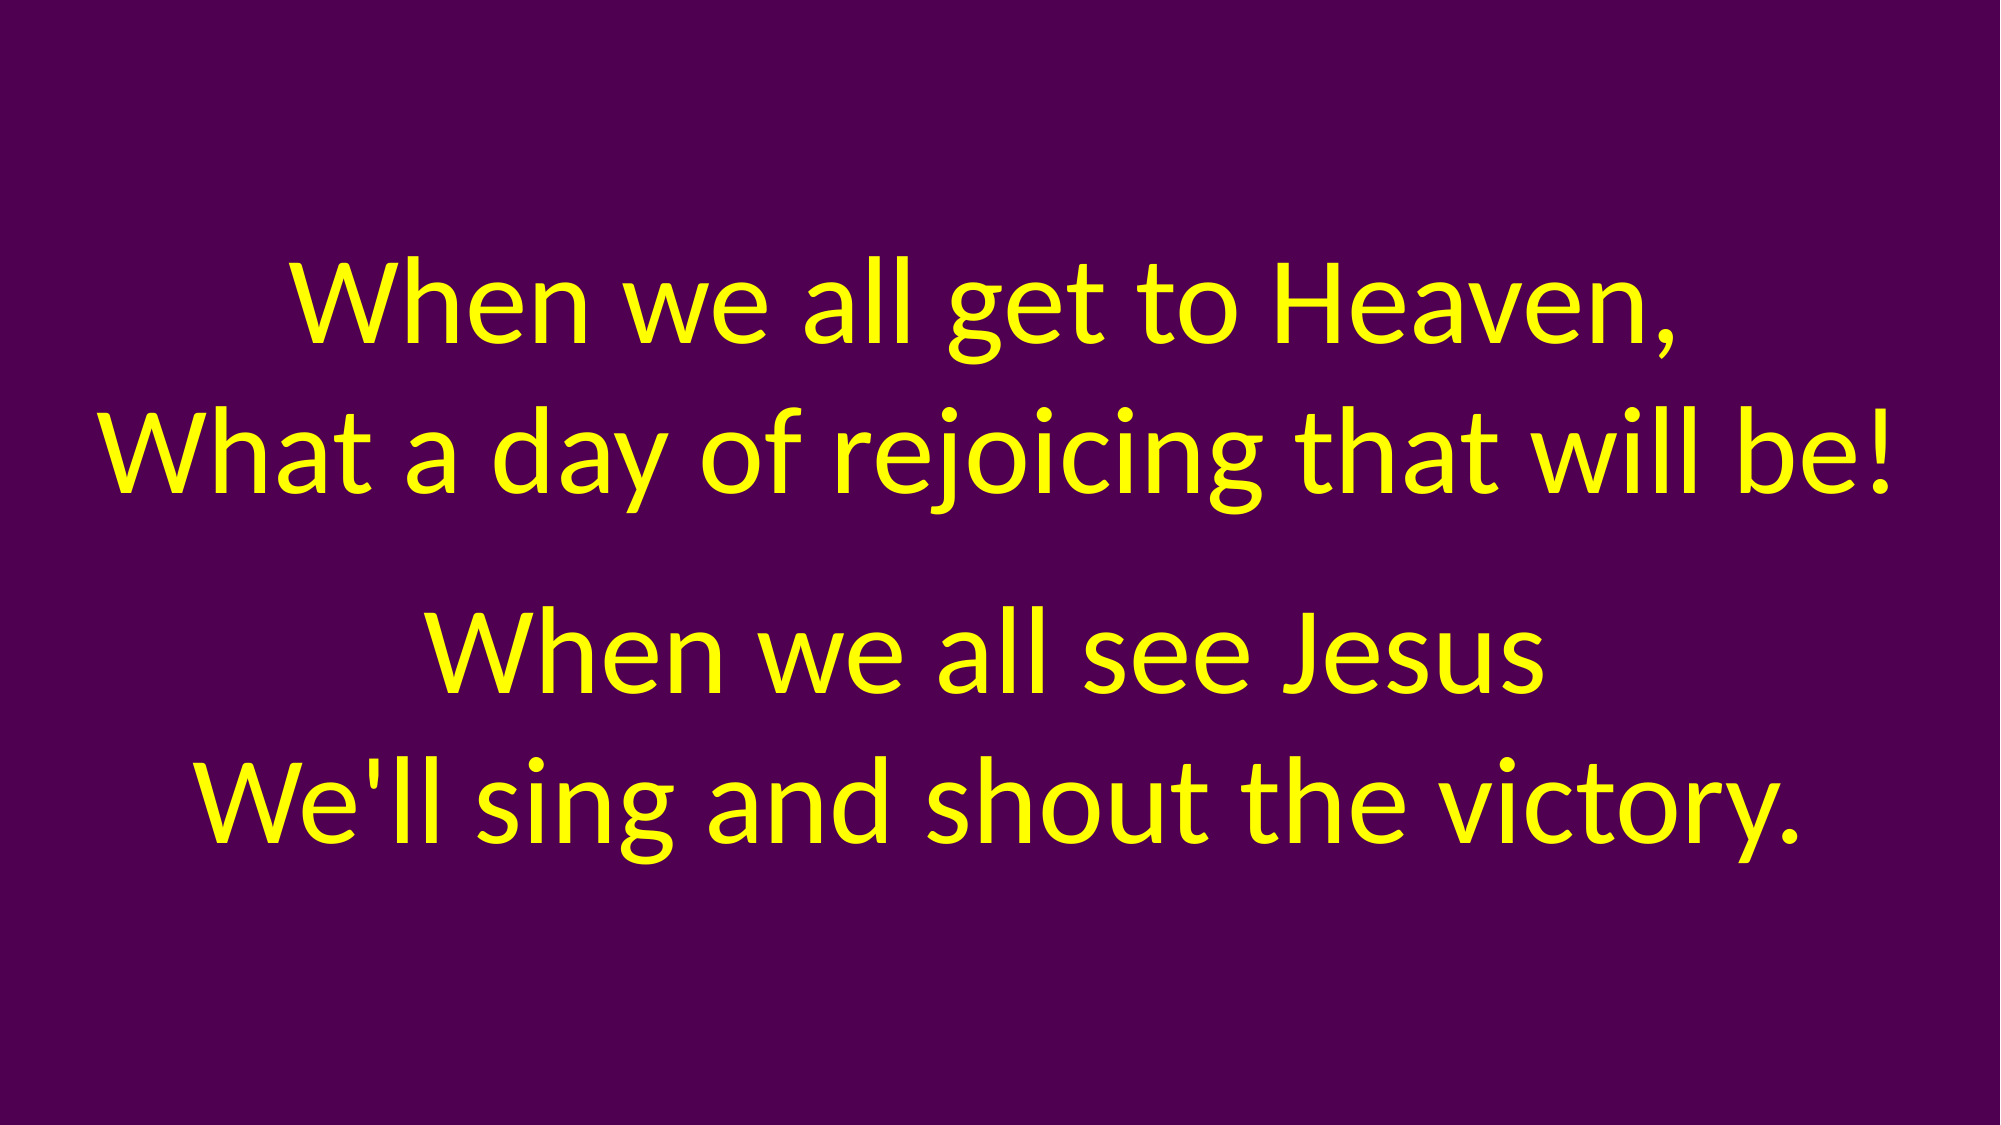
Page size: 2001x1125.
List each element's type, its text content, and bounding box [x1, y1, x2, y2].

text_box When we all get to Heaven, What a day of rejoicing that will be! When we all see Jesus We'll sing and shout the victory. [0, 210, 2000, 876]
